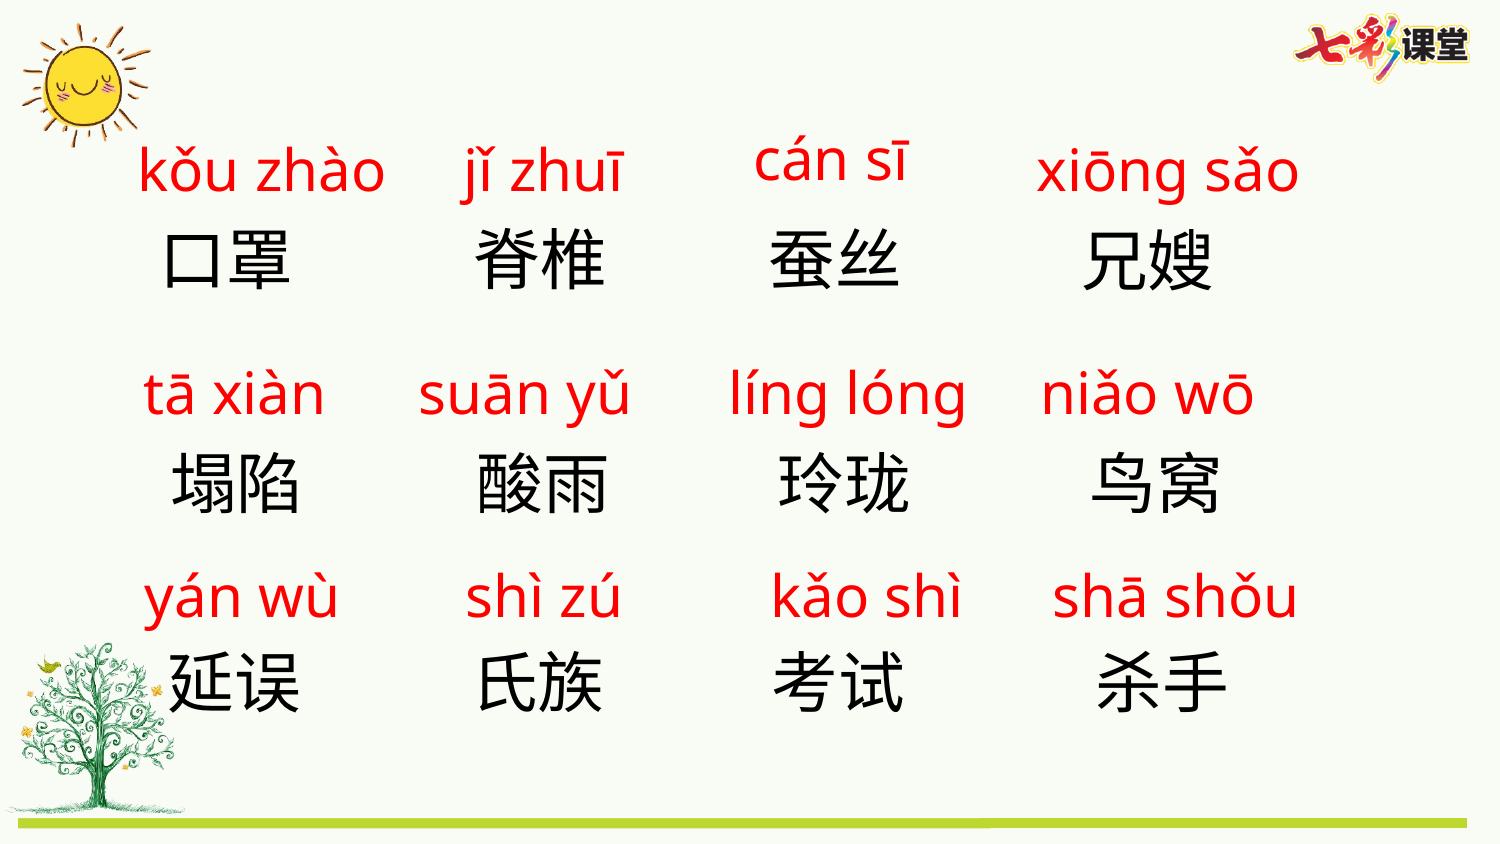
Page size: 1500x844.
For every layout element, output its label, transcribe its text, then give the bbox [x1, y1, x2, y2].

text_box 鸟窝 [1074, 434, 1314, 530]
text_box niǎo wō [1025, 349, 1408, 434]
text_box 塌陷 [155, 434, 411, 530]
picture [1291, 9, 1472, 87]
text_box 脊椎 [458, 210, 624, 306]
text_box tā xiàn [128, 349, 404, 434]
text_box 延误 [152, 636, 320, 728]
text_box shì zú [451, 551, 718, 636]
text_box shā shǒu [1038, 551, 1433, 636]
text_box 氏族 [456, 636, 641, 728]
text_box cán sī [738, 114, 1042, 200]
text_box yán wù [130, 551, 396, 636]
text_box 兄嫂 [1066, 210, 1282, 306]
text_box 考试 [757, 636, 938, 728]
text_box xiōng sǎo [1022, 125, 1411, 210]
text_box kǒu zhào [122, 125, 449, 210]
text_box 酸雨 [461, 434, 708, 530]
picture [0, 608, 1467, 844]
text_box 玲珑 [762, 434, 1030, 530]
text_box suān yǔ [404, 349, 714, 434]
text_box líng lóng [714, 349, 1025, 434]
picture [0, 0, 173, 172]
text_box 口罩 [144, 210, 329, 305]
text_box jǐ zhuī [449, 125, 787, 210]
text_box 蚕丝 [754, 210, 927, 306]
text_box 杀手 [1080, 636, 1296, 728]
text_box kǎo shì [755, 551, 1038, 636]
